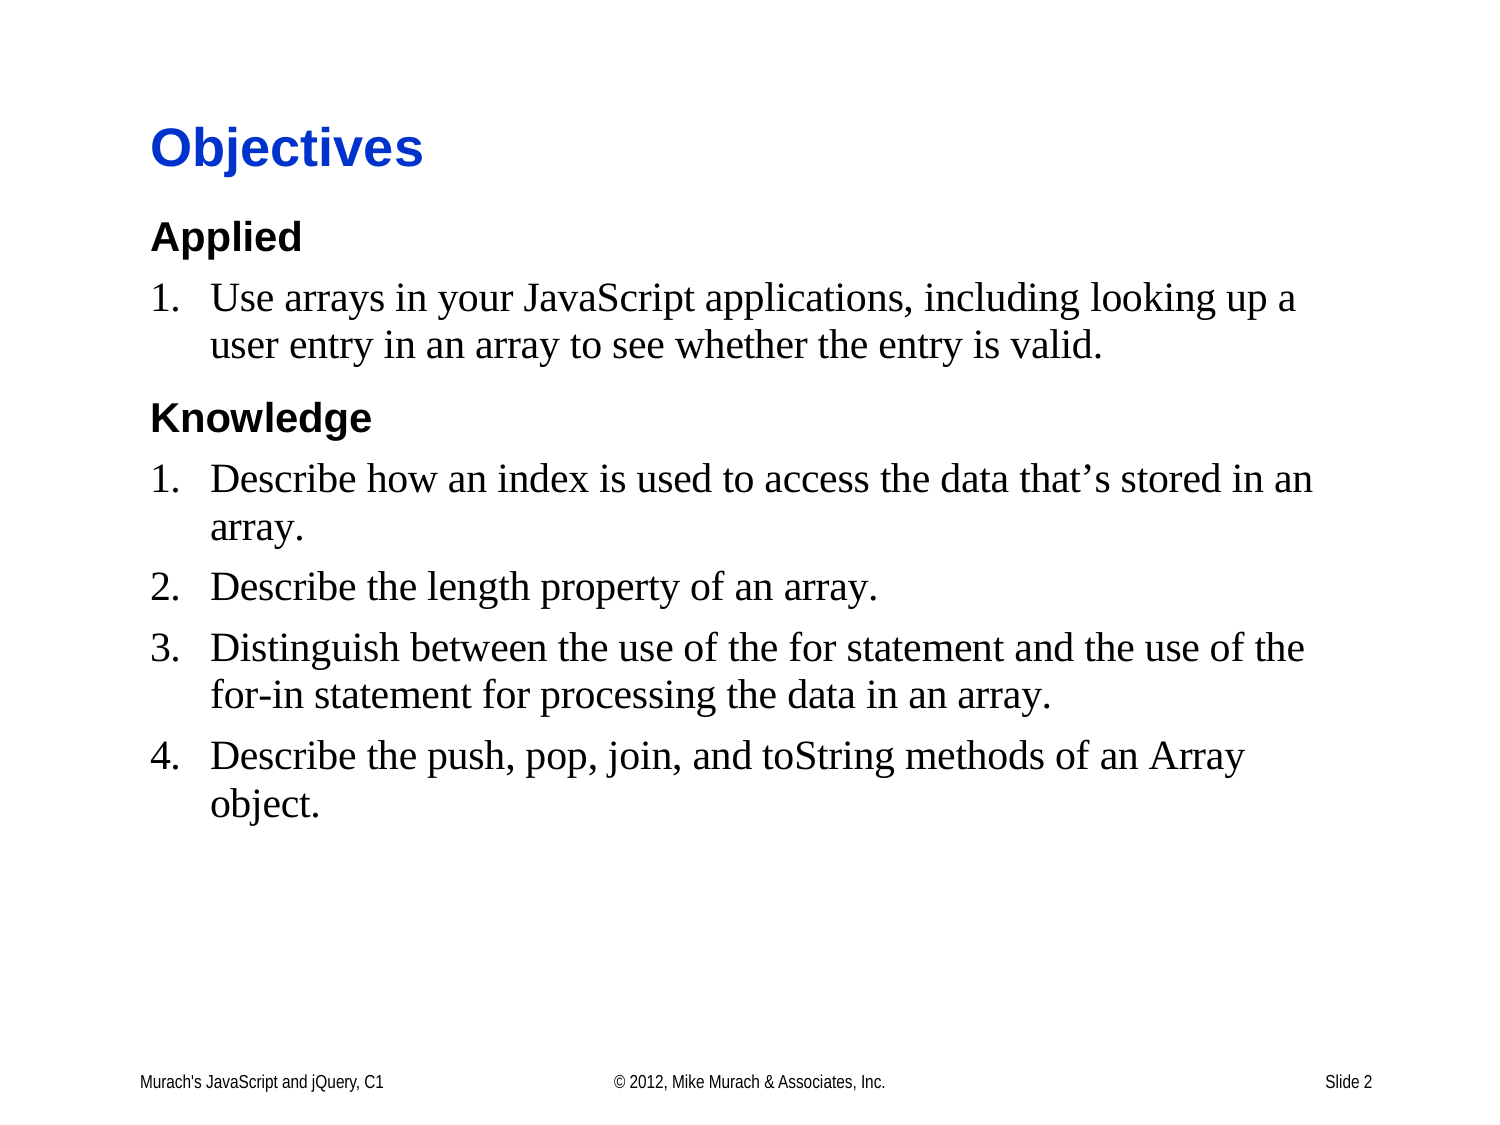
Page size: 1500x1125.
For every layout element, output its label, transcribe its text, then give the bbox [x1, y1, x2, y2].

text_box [149, 187, 1362, 843]
slide_number Slide 2 [1074, 1025, 1388, 1100]
slide_number Murach's JavaScript and jQuery, C1 [125, 1025, 450, 1100]
title Objectives [150, 112, 1350, 179]
footer © 2012, Mike Murach & Associates, Inc. [474, 1025, 1025, 1100]
